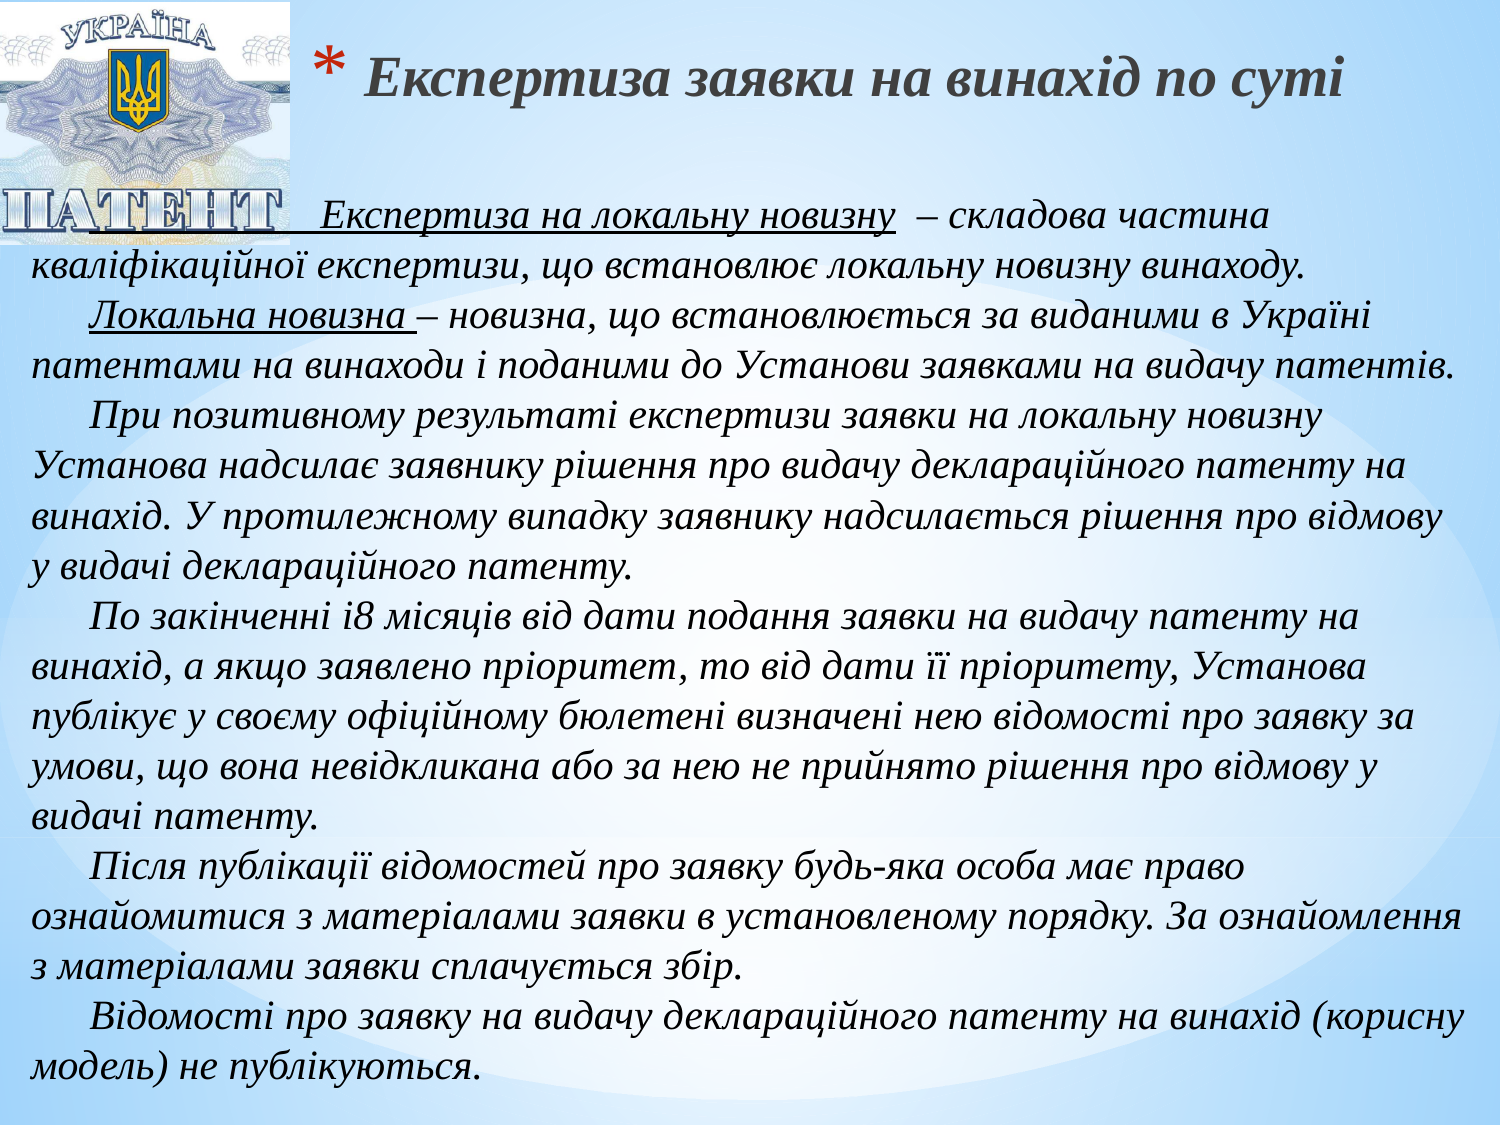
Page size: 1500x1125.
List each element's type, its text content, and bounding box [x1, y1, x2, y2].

text_box Експертиза на локальну новизну – складова частина кваліфікаційної експертизи, що встановлює локальну новизну винаходу. Локальна новизна – новизна, що встановлюється за виданими в Україні патентами на винаходи і поданими до Установи заявками на видачу патентів. При позитивному результаті експертизи заявки на локальну новизну Установа надсилає заявнику рішення про видачу деклараційного патенту на винахід. У протилежному випадку заявнику надсилається рішення про відмову у видачі деклараційного патенту. По закінченні і8 місяців від дати подання заявки на видачу патенту на винахід, а якщо заявлено пріоритет, то від дати її пріоритету, Установа публікує у своєму офіційному бюлетені визначені нею відомості про заявку за умови, що вона невідкликана або за нею не прийнято рішення про відмову у видачі патенту. Після публікації відомостей про заявку будь-яка особа має право ознайомитися з матеріалами заявки в установленому порядку. За ознайомлення з матеріалами заявки сплачується збір. Відомості про заявку на видачу деклараційного патенту на винахід (корисну модель) не публікуються. [16, 179, 1481, 1095]
text_box Експертиза заявки на винахід по суті [295, 30, 1427, 171]
picture [0, 2, 290, 245]
